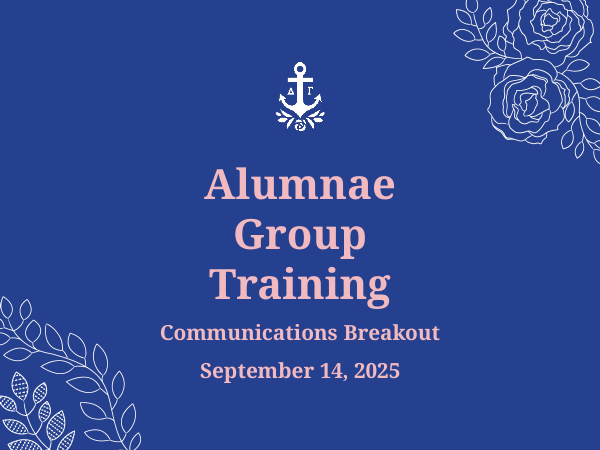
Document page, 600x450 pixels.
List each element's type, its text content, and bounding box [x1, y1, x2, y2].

text_box Alumnae Group Training Communications Breakout September 14, 2025 [125, 149, 475, 428]
picture [0, 0, 600, 450]
